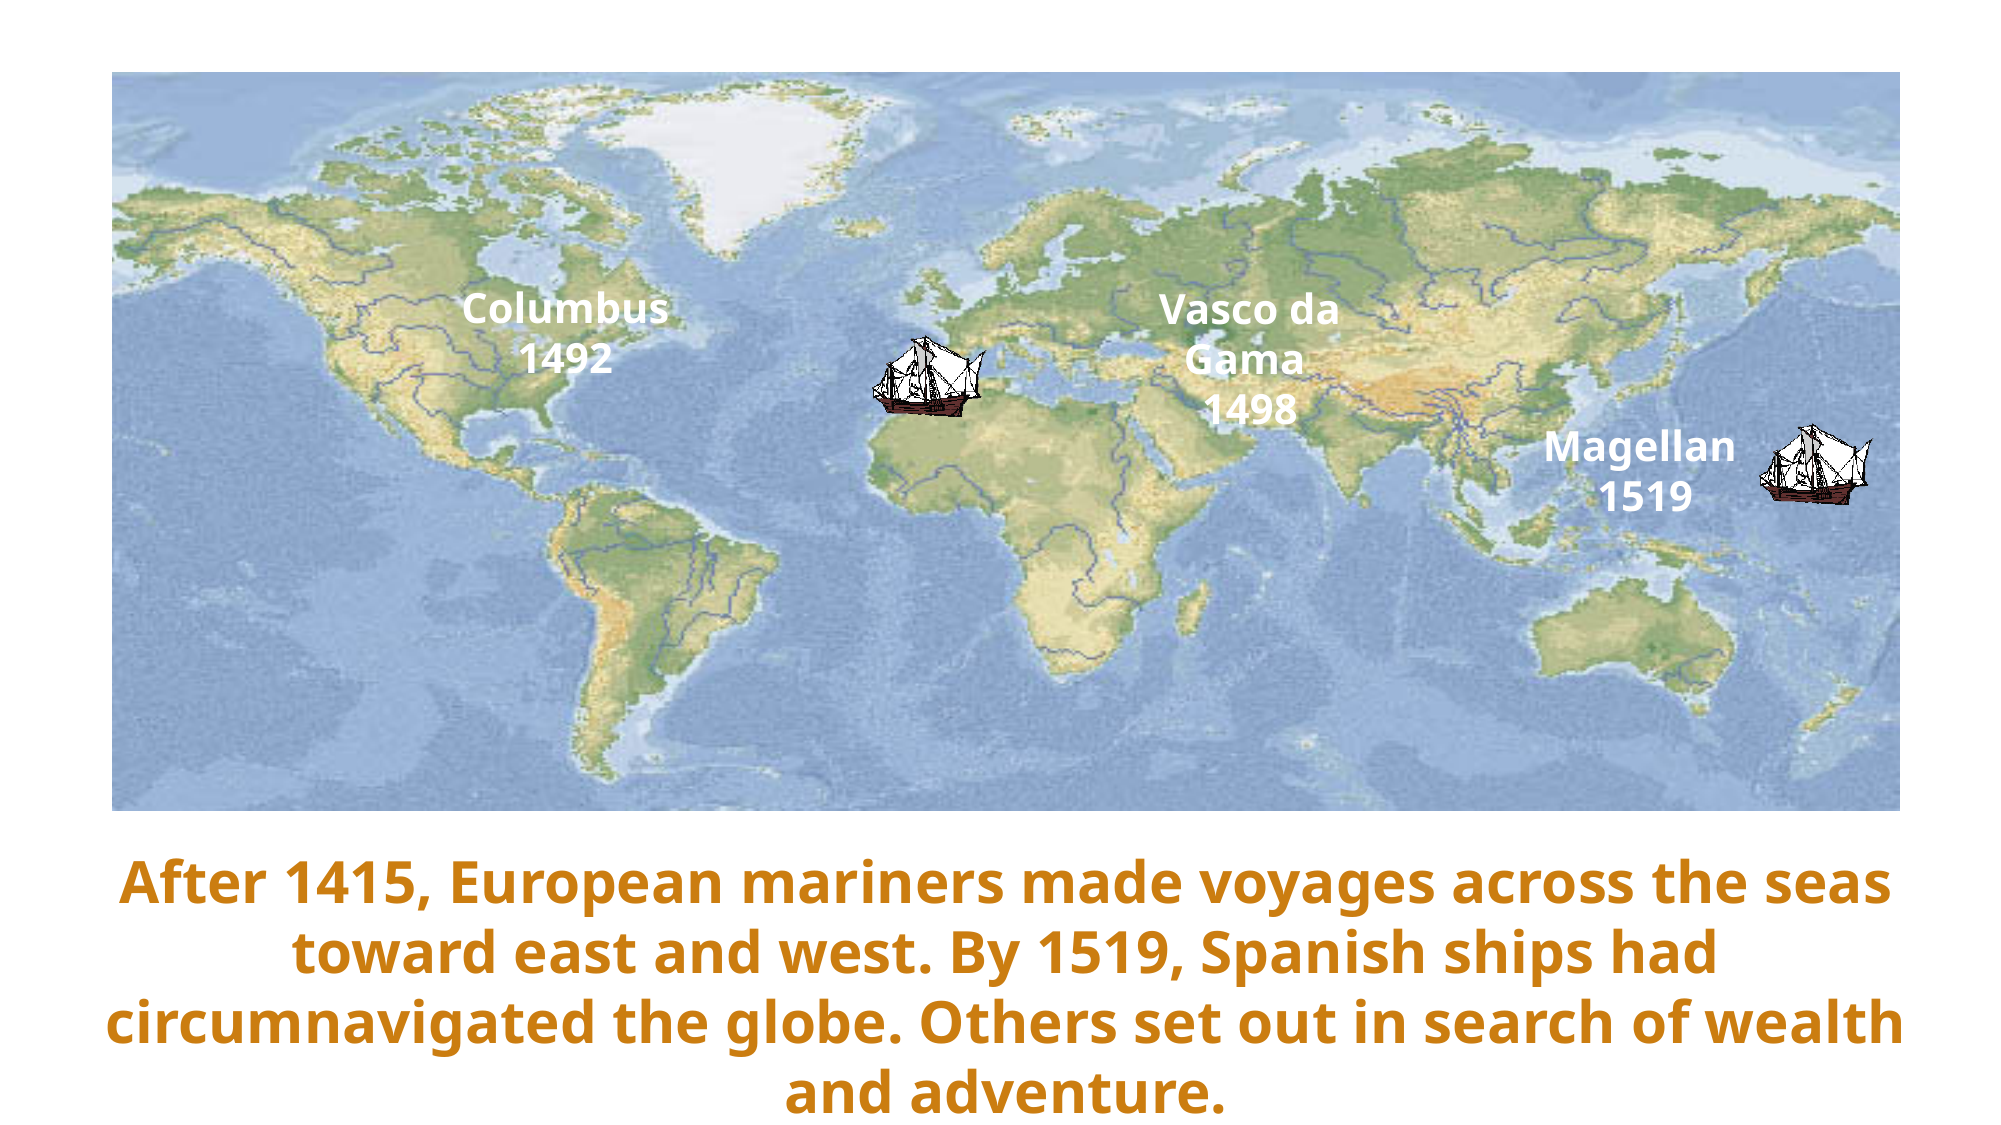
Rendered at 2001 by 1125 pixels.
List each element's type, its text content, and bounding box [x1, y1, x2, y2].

text_box After 1415, European mariners made voyages across the seas toward east and west. By 1519, Spanish ships had circumnavigated the globe. Others set out in search of wealth and adventure. [81, 837, 1931, 1125]
picture [112, 72, 1900, 811]
